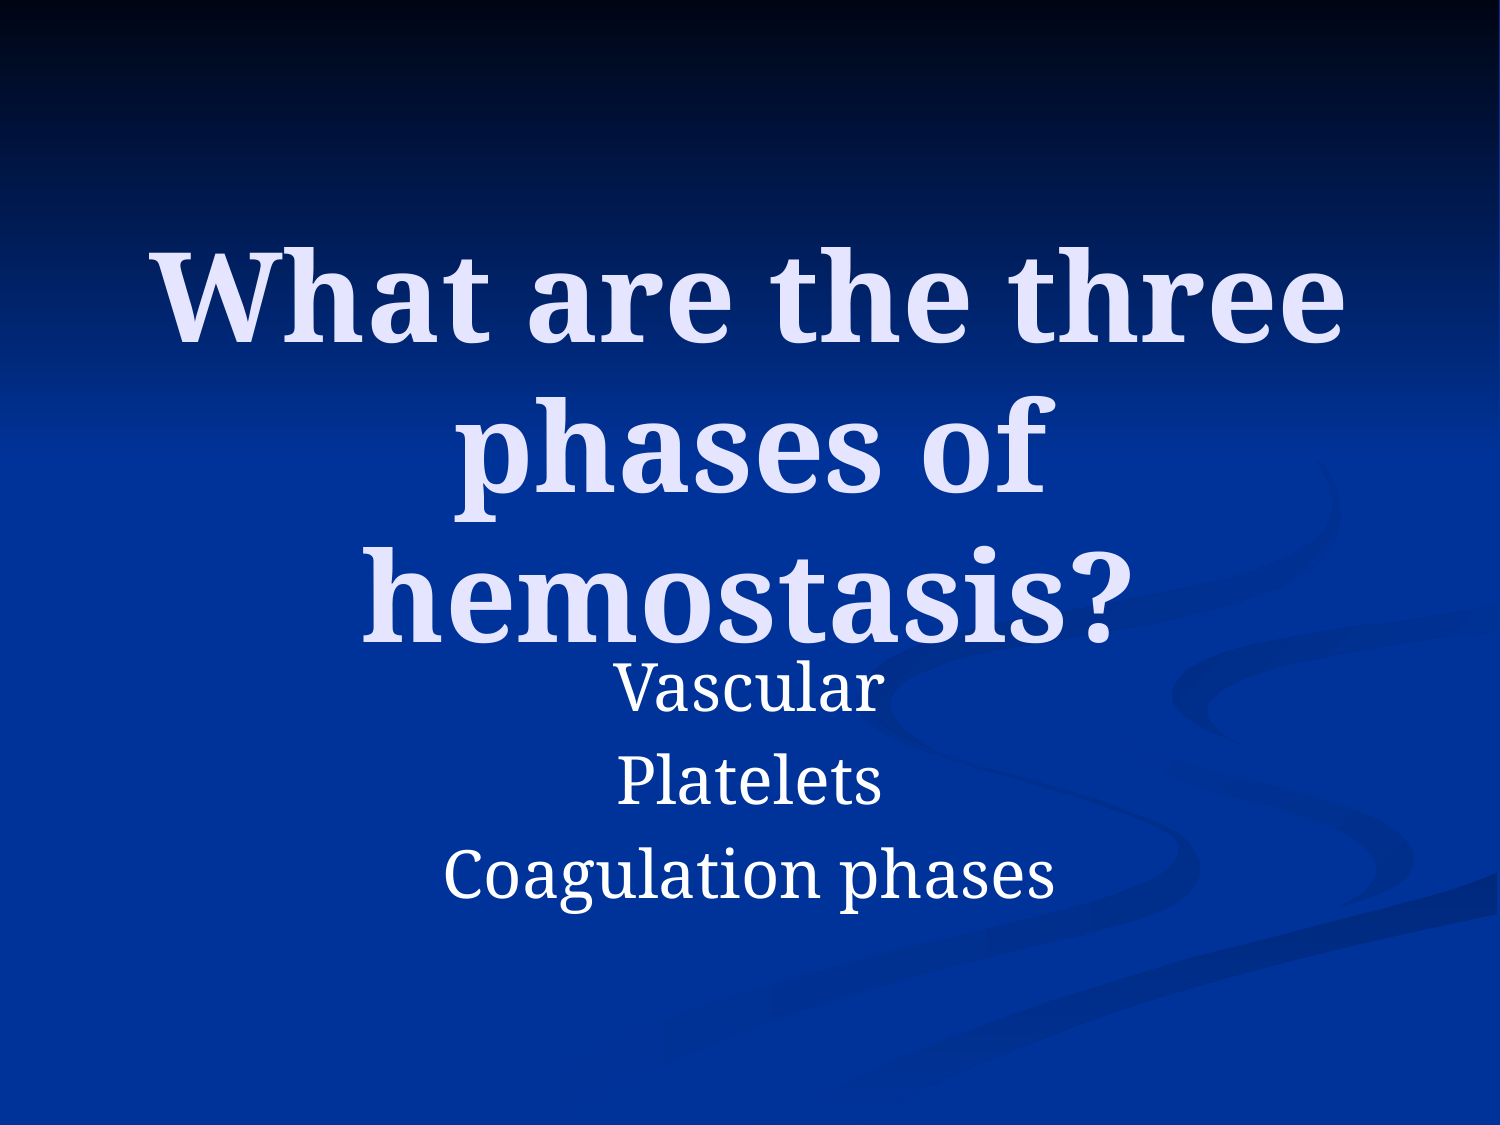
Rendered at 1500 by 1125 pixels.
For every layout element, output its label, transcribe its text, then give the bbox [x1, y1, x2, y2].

subtitle Vascular Platelets Coagulation phases [224, 637, 1276, 926]
title What are the three phases of hemostasis? [112, 284, 1388, 601]
